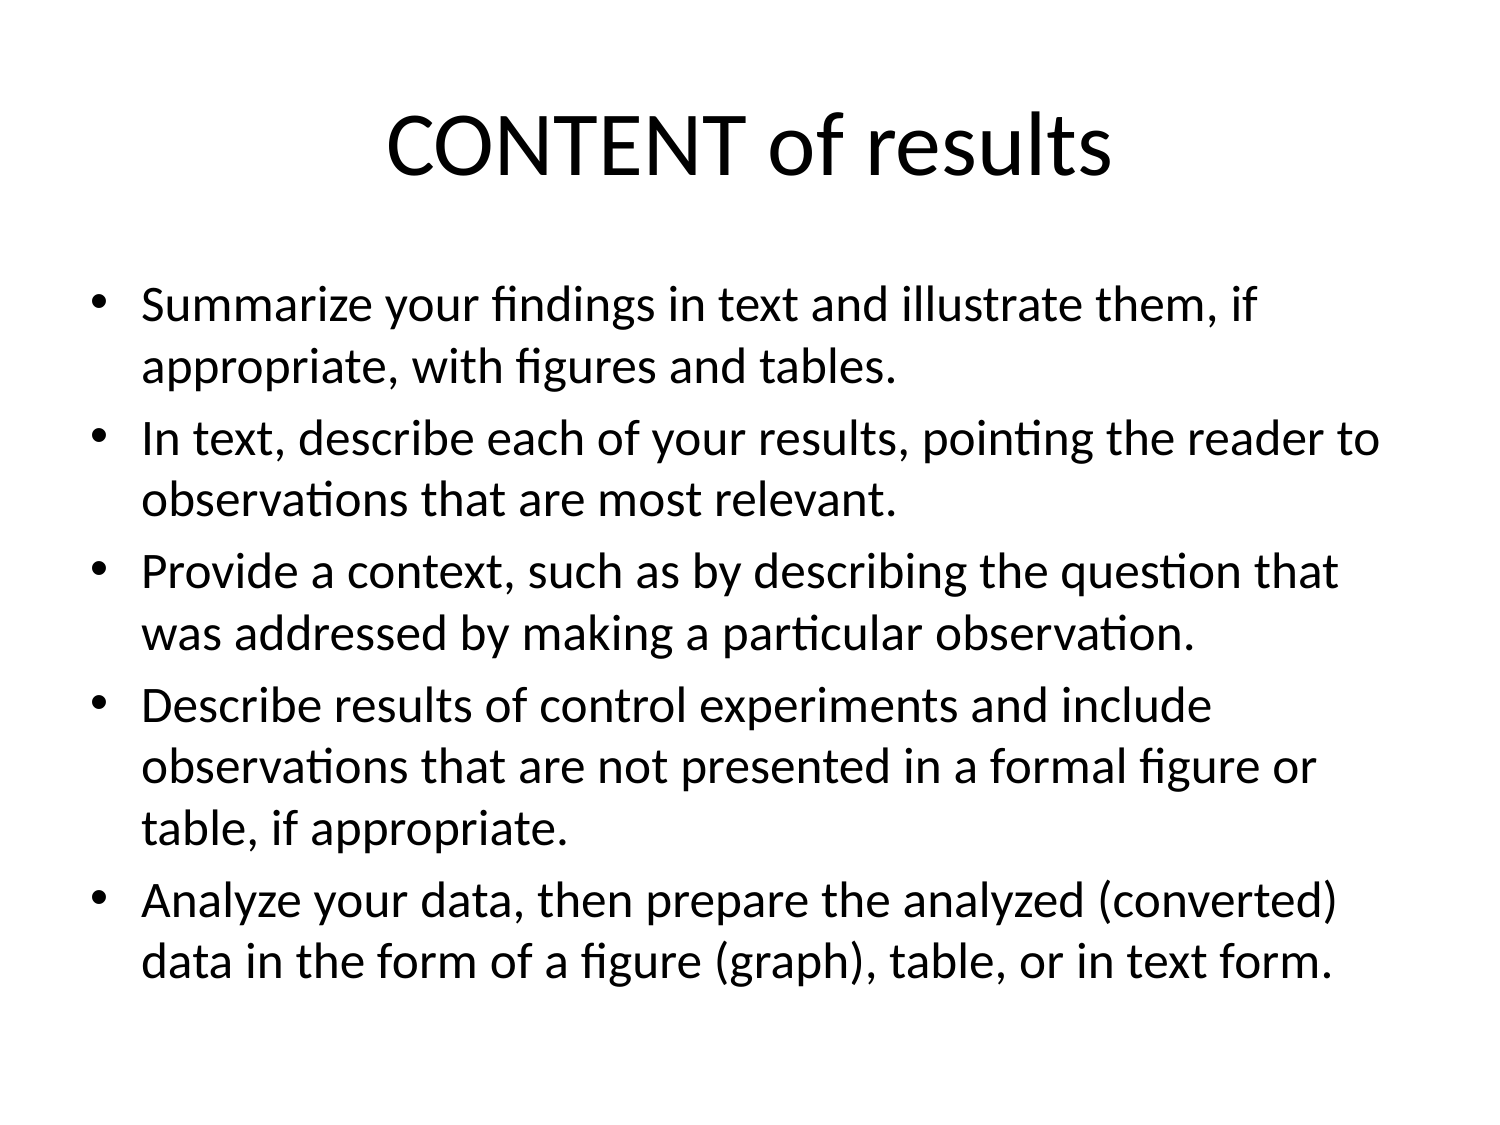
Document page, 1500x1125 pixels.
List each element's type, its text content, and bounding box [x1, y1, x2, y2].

list Summarize your findings in text and illustrate them, if appropriate, with figures and tables. In text, describe each of your results, pointing the reader to observations that are most relevant. Provide a context, such as by describing the question that was addressed by making a particular observation. Describe results of control experiments and include observations that are not presented in a formal figure or table, if appropriate. Analyze your data, then prepare the analyzed (converted) data in the form of a figure (graph), table, or in text form. [75, 262, 1425, 1005]
title CONTENT of results [75, 45, 1425, 233]
